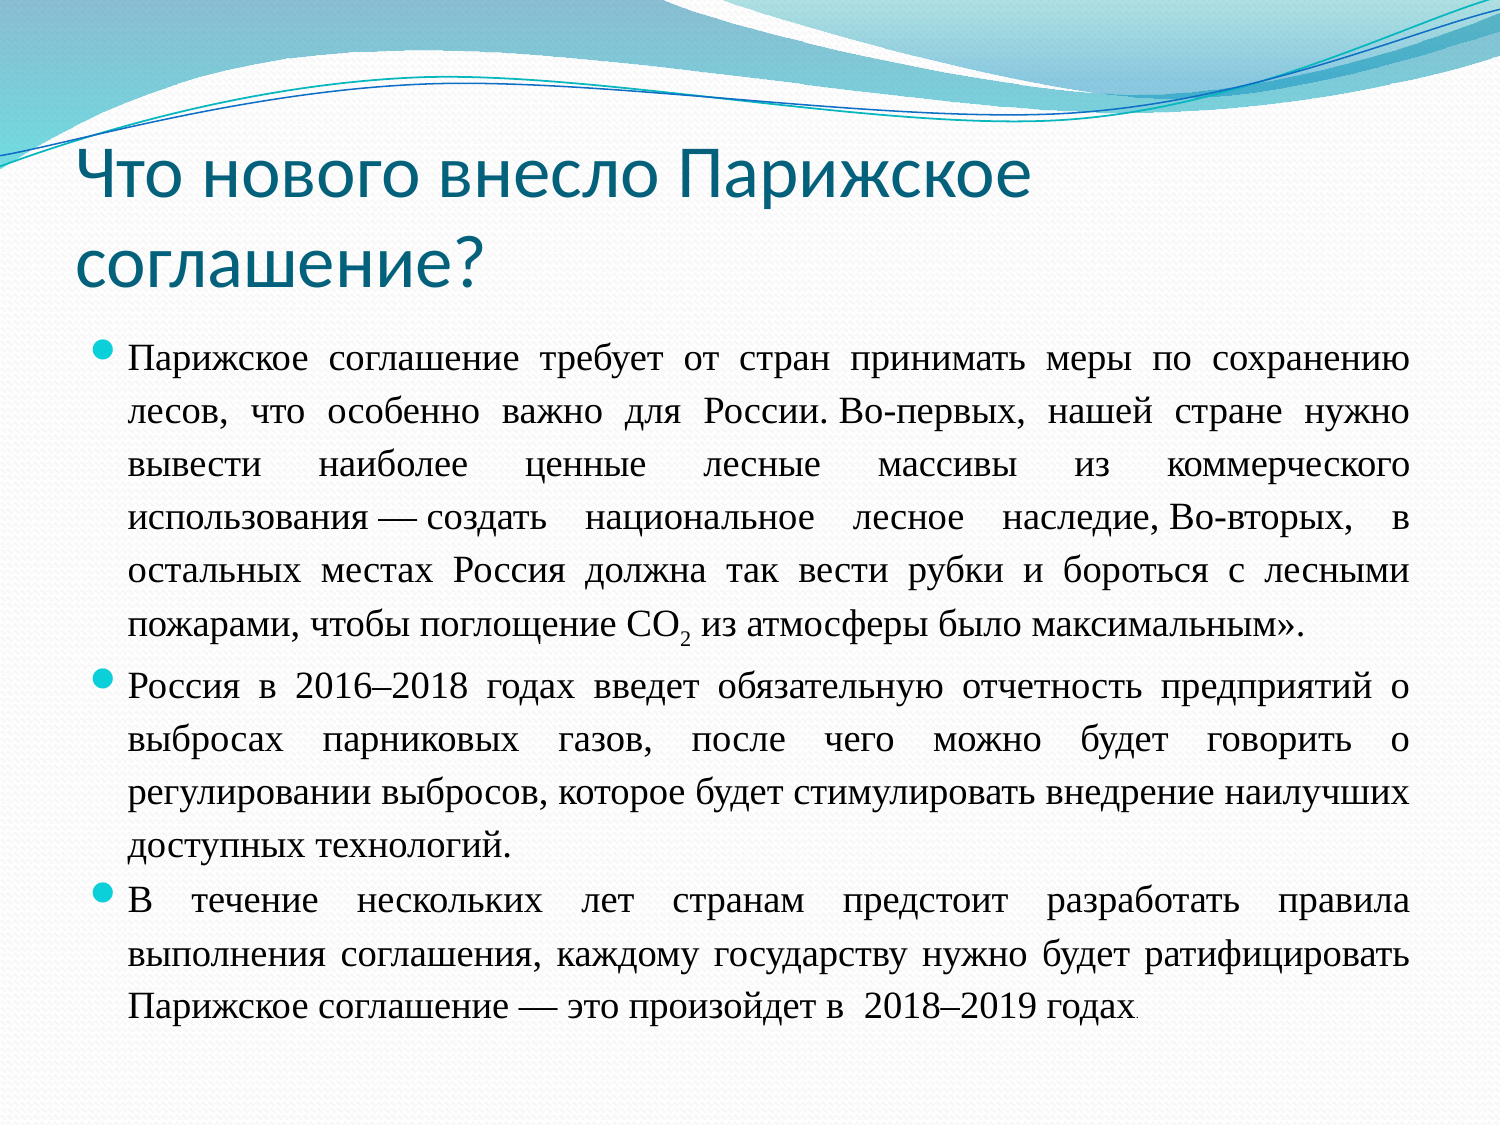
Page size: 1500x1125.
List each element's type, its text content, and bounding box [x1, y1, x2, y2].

list Парижское соглашение требует от стран принимать меры по сохранению лесов, что особенно важно для России. Во-первых, нашей стране нужно вывести наиболее ценные лесные массивы из коммерческого использования — создать национальное лесное наследие, Во-вторых, в остальных местах Россия должна так вести рубки и бороться с лесными пожарами, чтобы поглощение СО2 из атмосферы было максимальным». Россия в 2016–2018 годах введет обязательную отчетность предприятий о выбросах парниковых газов, после чего можно будет говорить о регулировании выбросов, которое будет стимулировать внедрение наилучших доступных технологий. В течение нескольких лет странам предстоит разработать правила выполнения соглашения, каждому государству нужно будет ратифицировать Парижское соглашение — это произойдет в 2018–2019 годах. [75, 317, 1425, 1038]
title Что нового внесло Парижское соглашение? [75, 115, 1425, 303]
